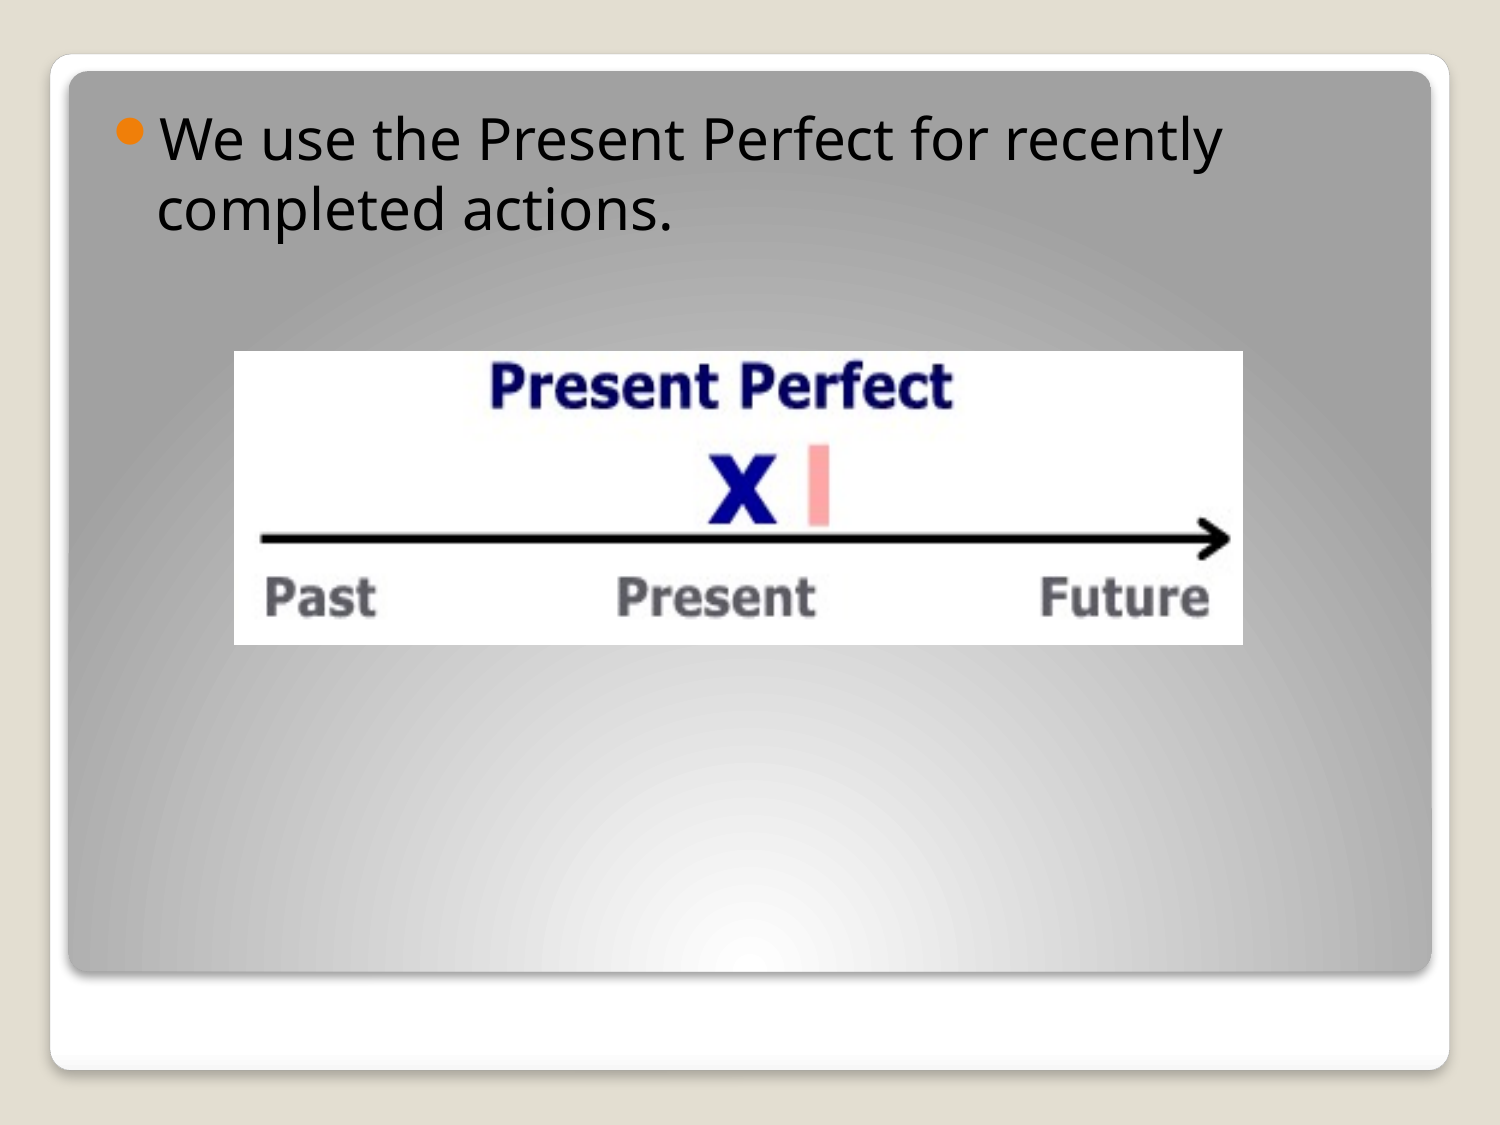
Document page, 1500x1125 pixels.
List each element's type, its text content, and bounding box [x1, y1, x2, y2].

picture [234, 351, 1243, 645]
list We use the Present Perfect for recently completed actions. [82, 86, 1425, 774]
